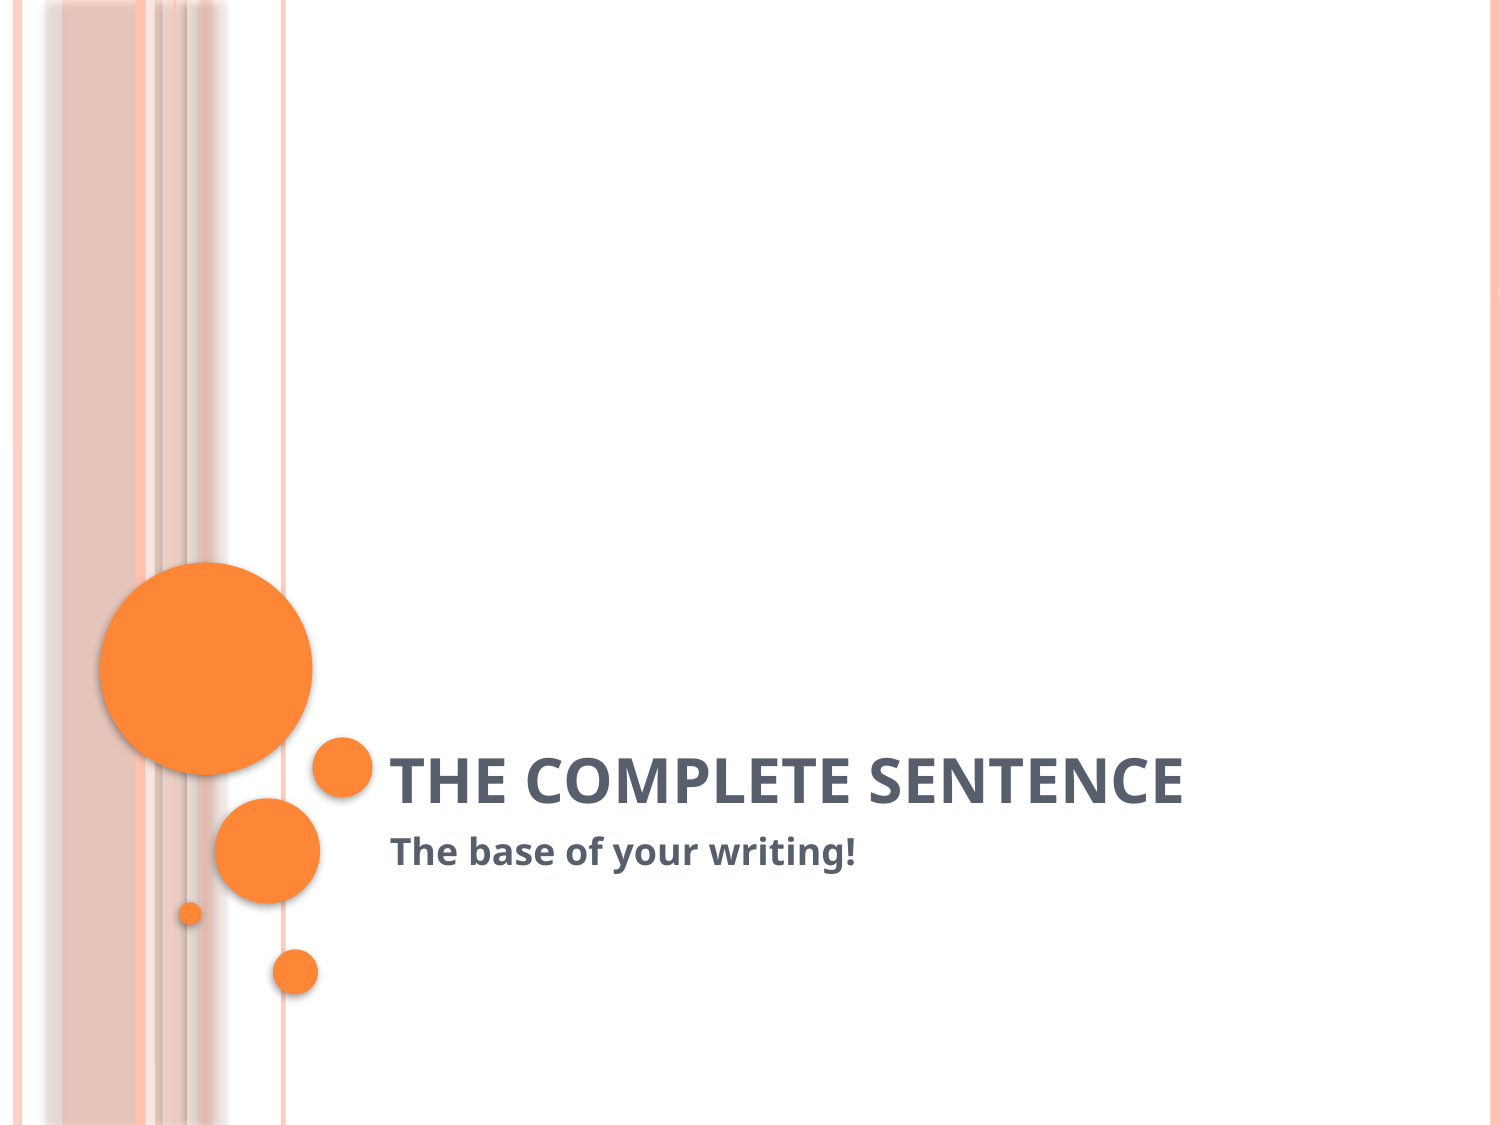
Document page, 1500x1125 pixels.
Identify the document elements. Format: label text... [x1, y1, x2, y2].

subtitle The base of your writing! [375, 820, 1388, 1046]
title The Complete Sentence [375, 512, 1388, 820]
